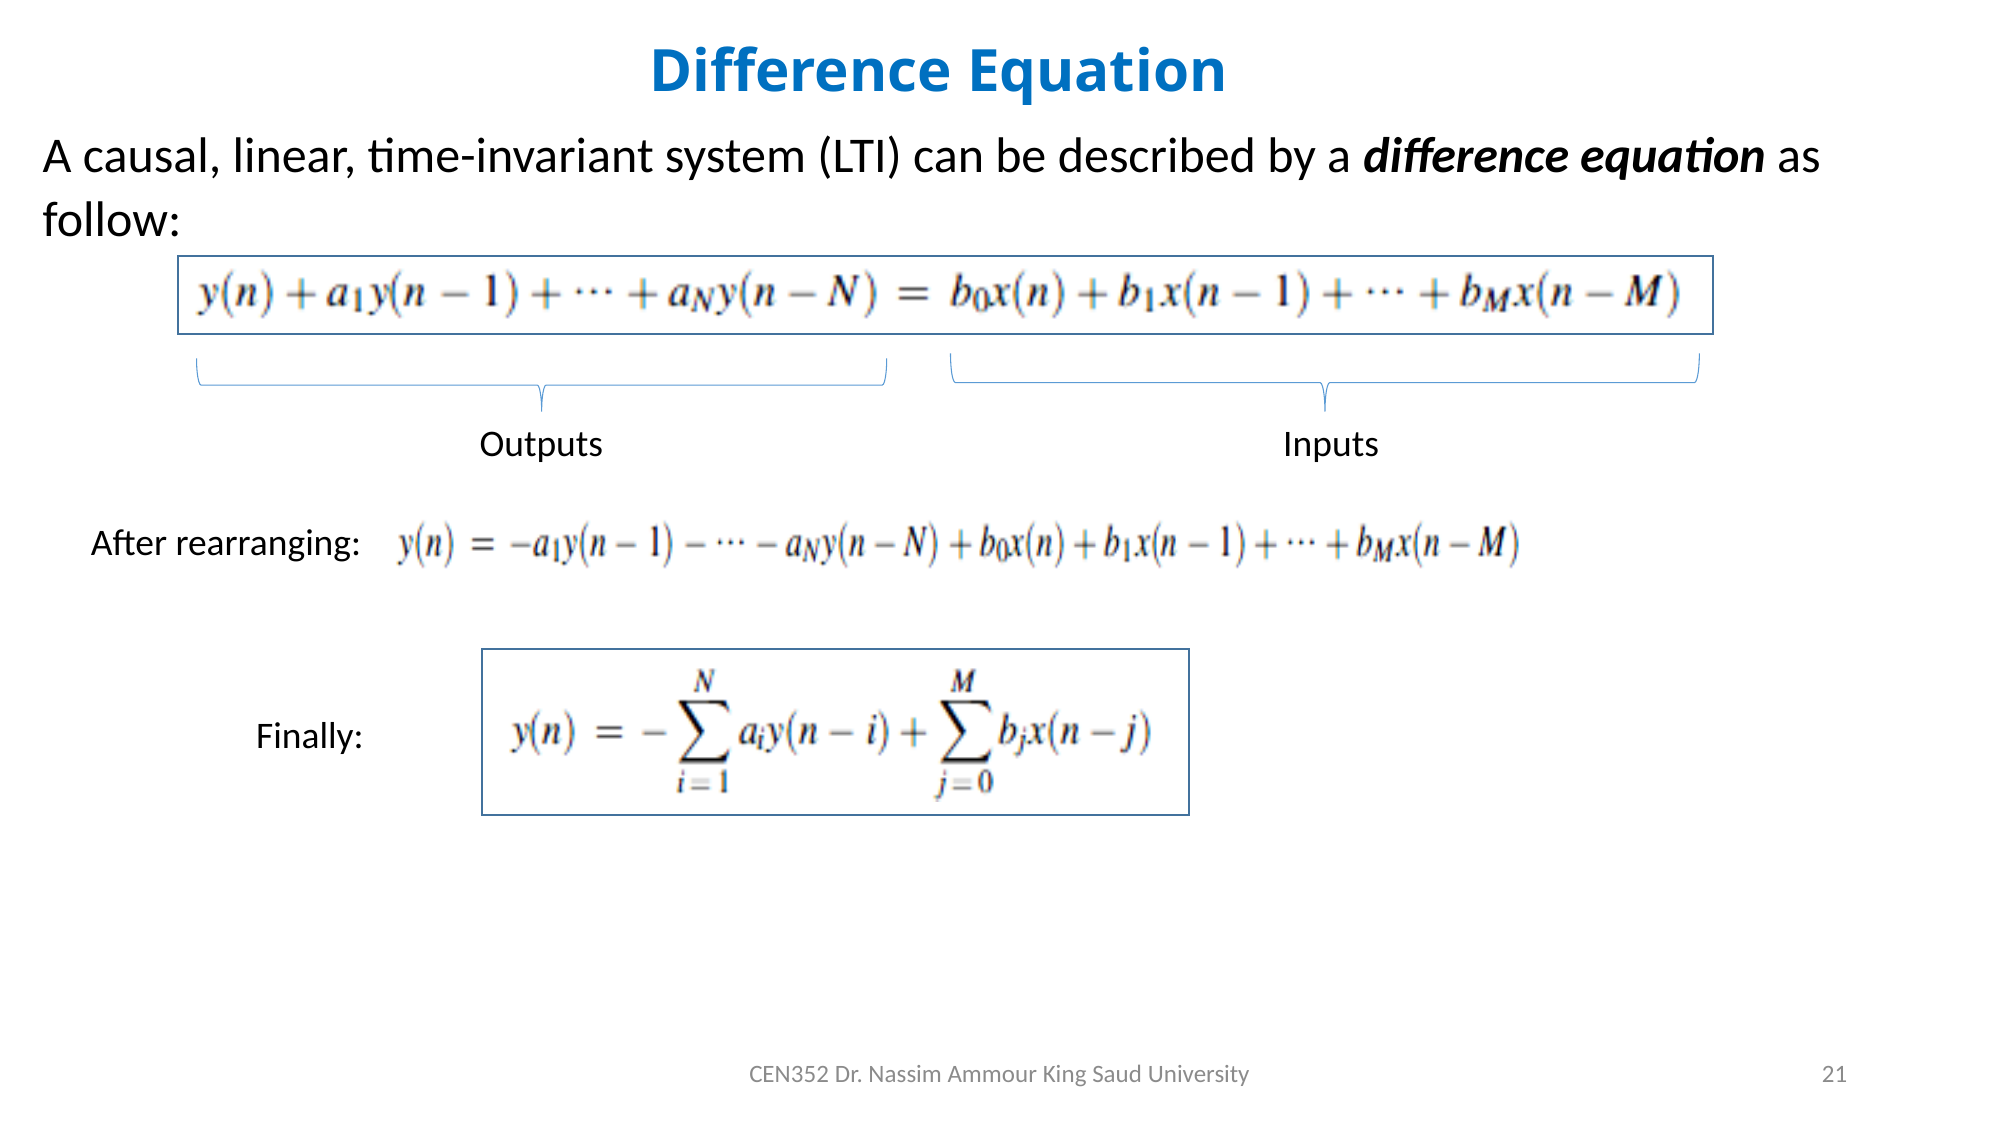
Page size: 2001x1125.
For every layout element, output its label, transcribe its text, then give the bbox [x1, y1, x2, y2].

text_box Finally: [241, 703, 379, 764]
text_box A causal, linear, time-invariant system (LTI) can be described by a difference equation as follow: [27, 111, 1863, 255]
picture [376, 510, 1538, 586]
slide_number 21 [1412, 1042, 1863, 1103]
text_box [120, 255, 1713, 473]
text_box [482, 649, 1189, 815]
text_box Difference Equation [634, 25, 1243, 110]
footer CEN352 Dr. Nassim Ammour King Saud University [662, 1042, 1338, 1103]
text_box After rearranging: [76, 510, 376, 571]
